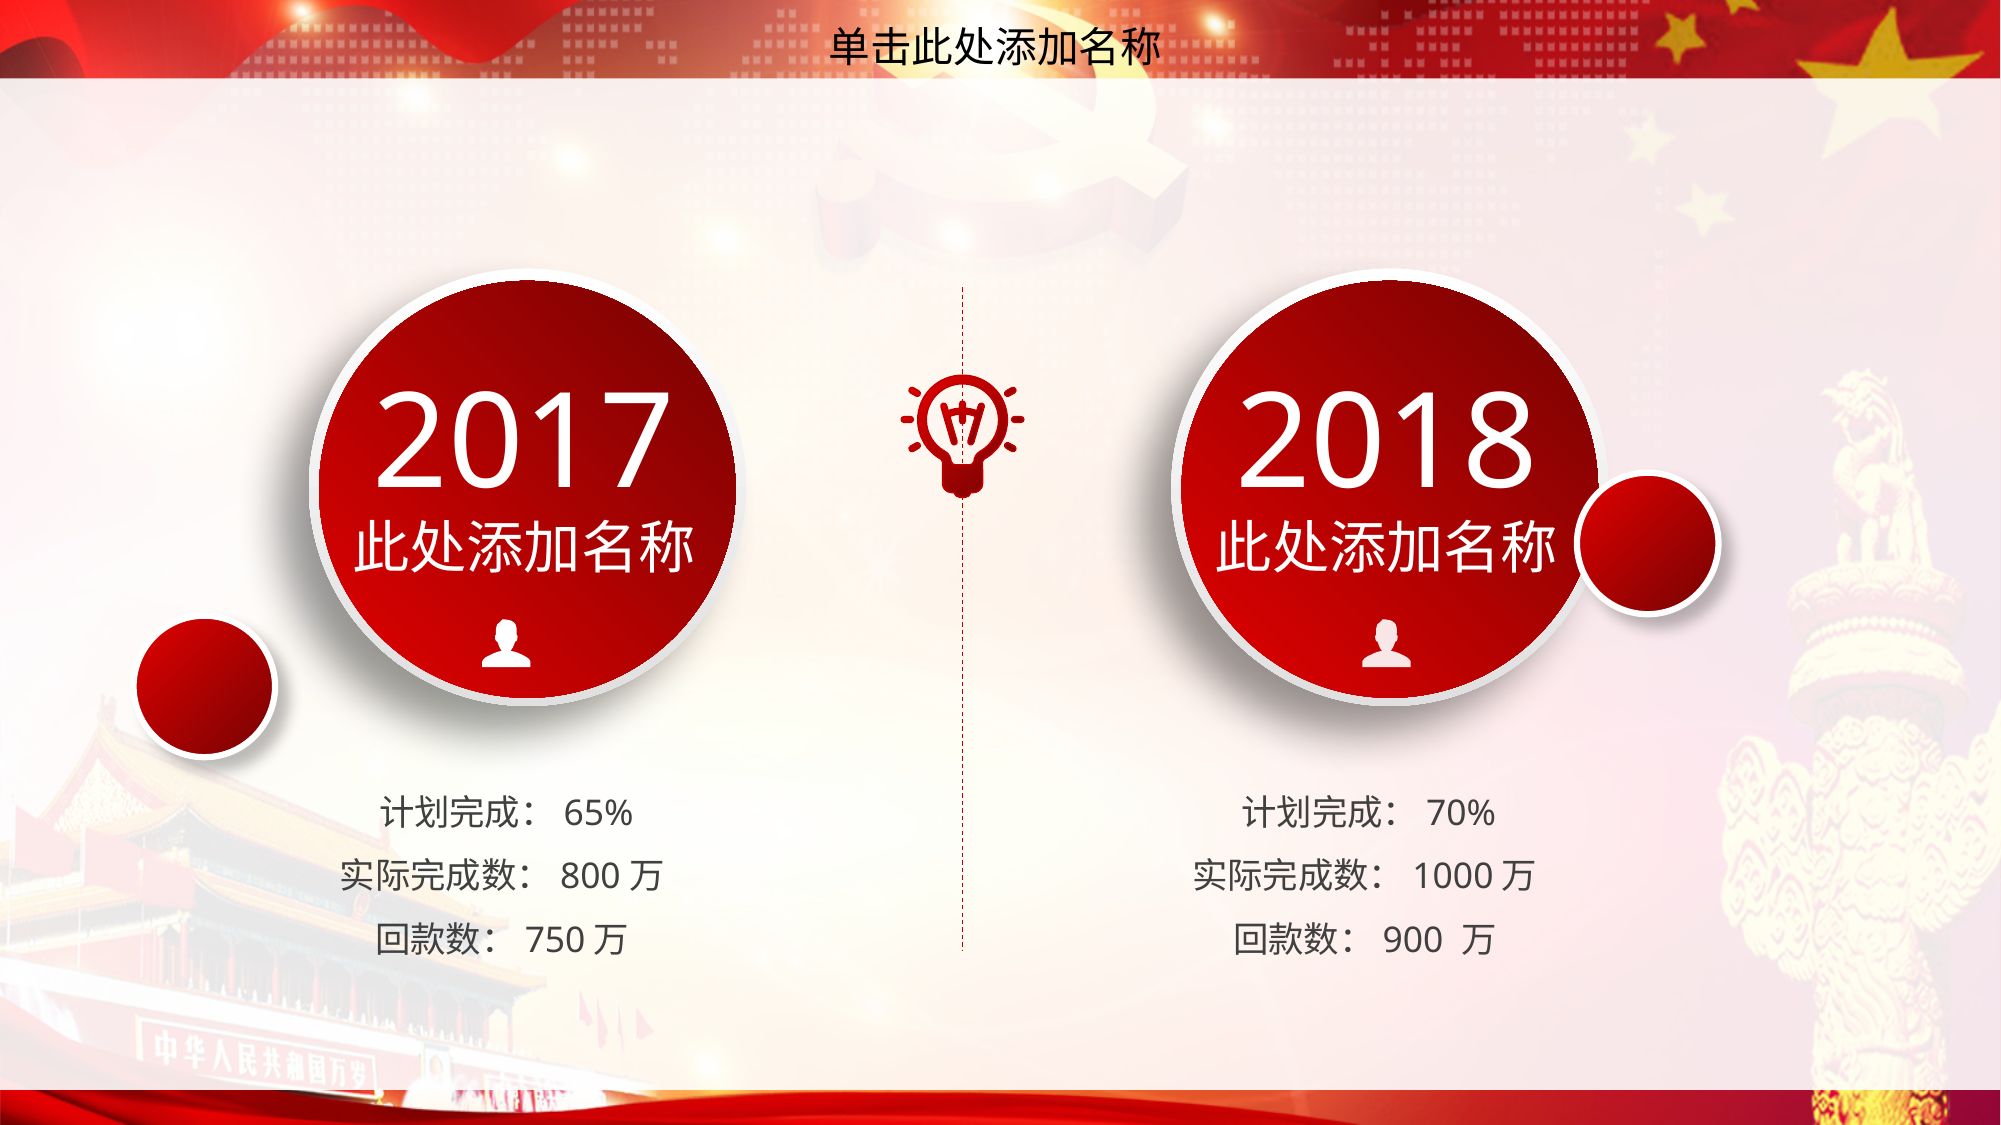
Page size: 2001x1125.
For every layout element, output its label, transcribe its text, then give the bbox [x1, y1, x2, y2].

picture [0, 0, 2001, 1125]
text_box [297, 348, 751, 667]
text_box 计划完成：70% 实际完成数：1000万 回款数：900 万 [1137, 761, 1600, 967]
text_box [308, 268, 746, 348]
text_box 单击此处添加名称 [753, 12, 1238, 78]
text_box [1171, 667, 1609, 706]
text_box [308, 667, 746, 706]
text_box [1613, 471, 1720, 616]
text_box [1160, 348, 1613, 667]
text_box [132, 614, 277, 759]
text_box [0, 77, 2000, 1091]
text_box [901, 287, 1024, 951]
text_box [1171, 268, 1609, 348]
text_box 计划完成：65% 实际完成数：800万 回款数：750万 [275, 761, 738, 967]
